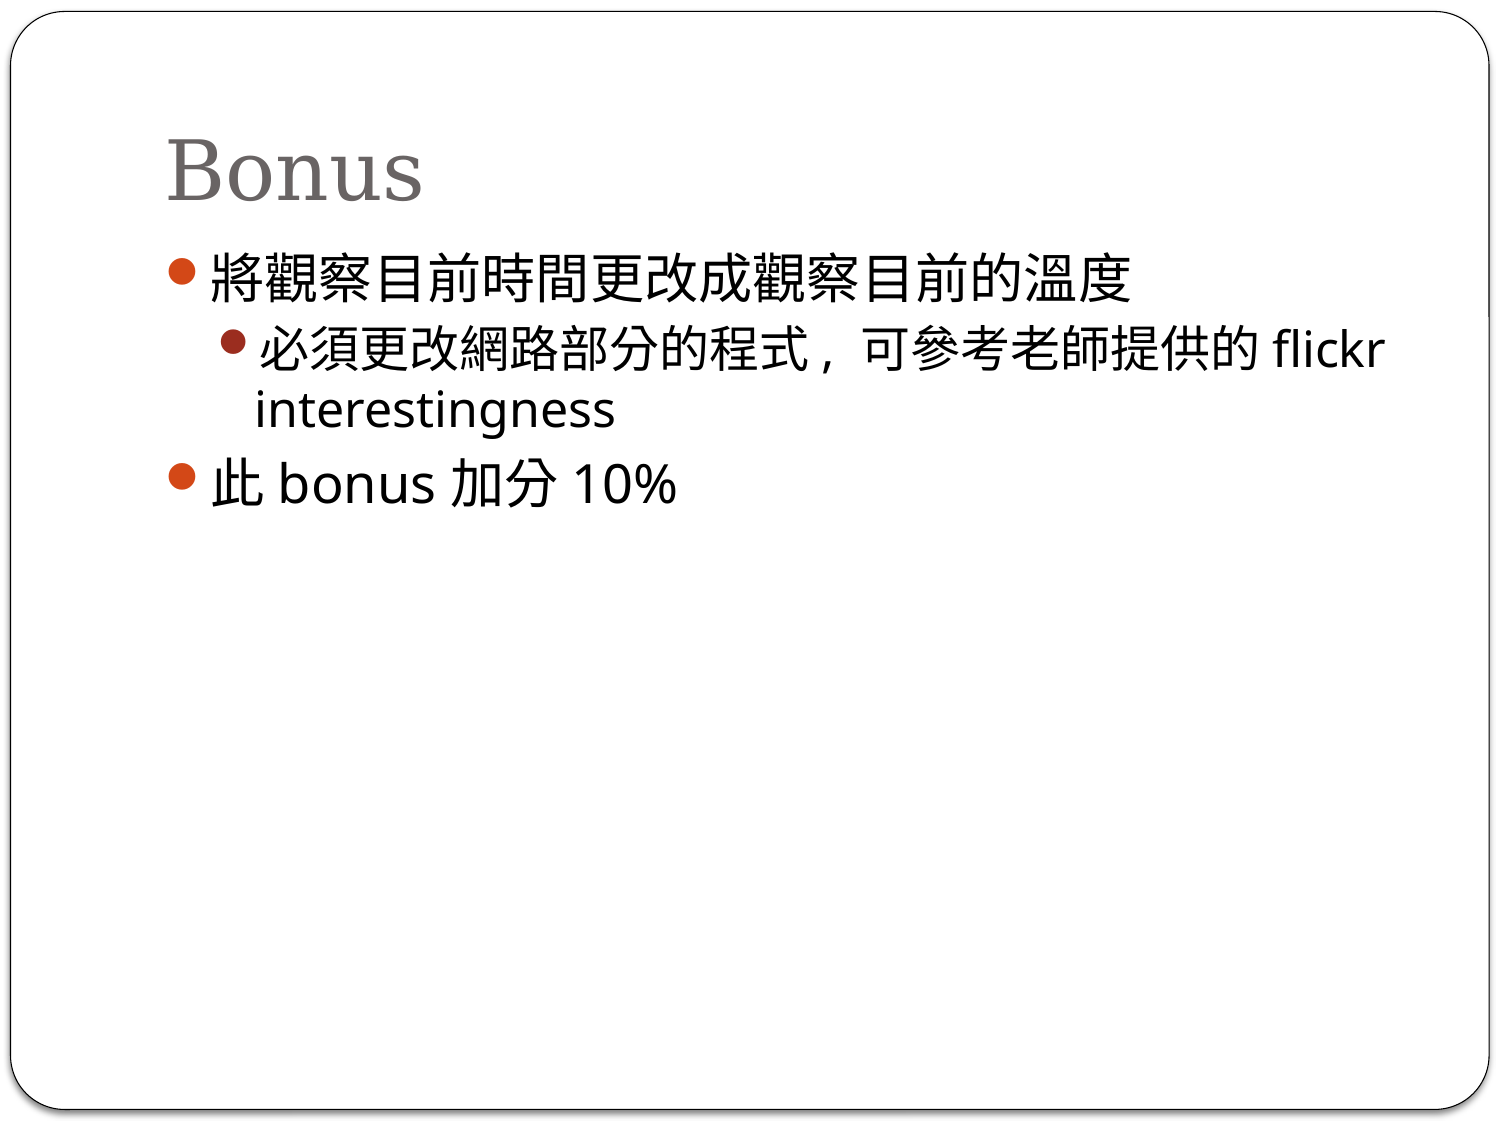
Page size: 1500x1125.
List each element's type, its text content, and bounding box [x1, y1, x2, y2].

list 將觀察目前時間更改成觀察目前的溫度 必須更改網路部分的程式, 可參考老師提供的flickr interestingness 此bonus加分10% [150, 237, 1425, 988]
title Bonus [150, 45, 1425, 233]
